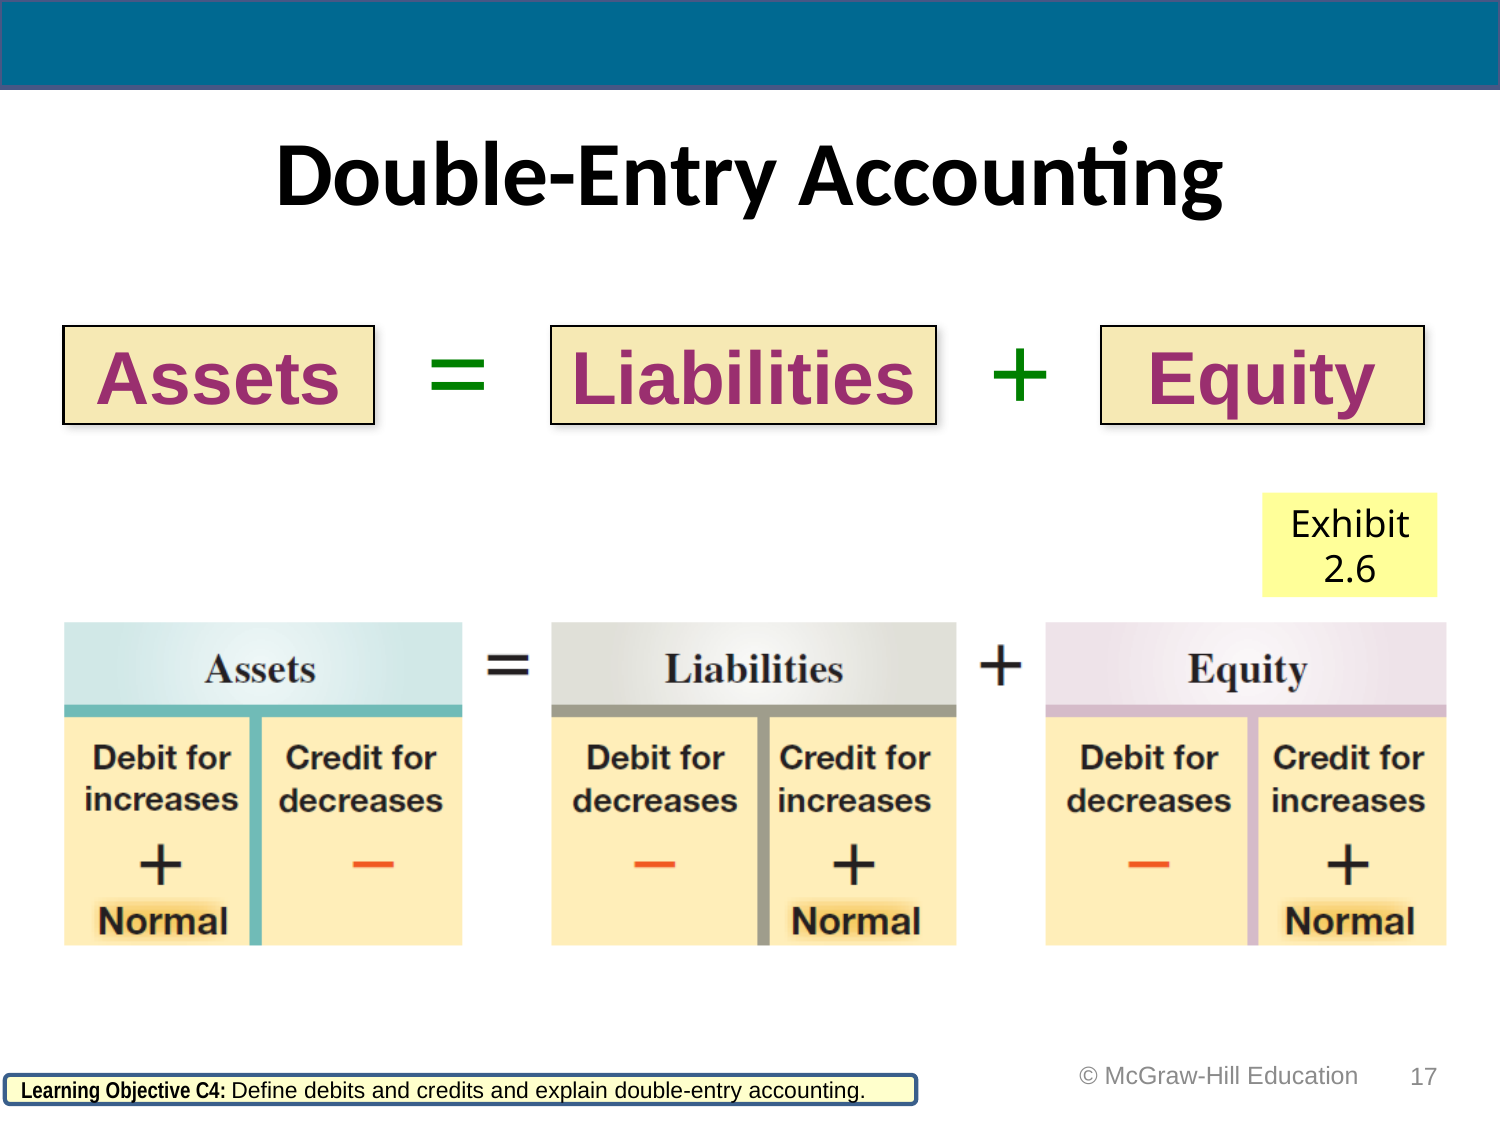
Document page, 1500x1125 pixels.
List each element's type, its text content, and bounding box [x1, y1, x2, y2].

slide_number 17 [1102, 1044, 1453, 1105]
text_box [0, 0, 1500, 88]
text_box © McGraw-Hill Education [1057, 1052, 1413, 1090]
picture [63, 620, 1448, 947]
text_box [63, 292, 1425, 443]
title Double-Entry Accounting [75, 88, 1425, 263]
text_box Exhibit 2.6 [1262, 492, 1438, 598]
text_box Learning Objective C4: Define debits and credits and explain double-entry accounting. [4, 1074, 917, 1105]
